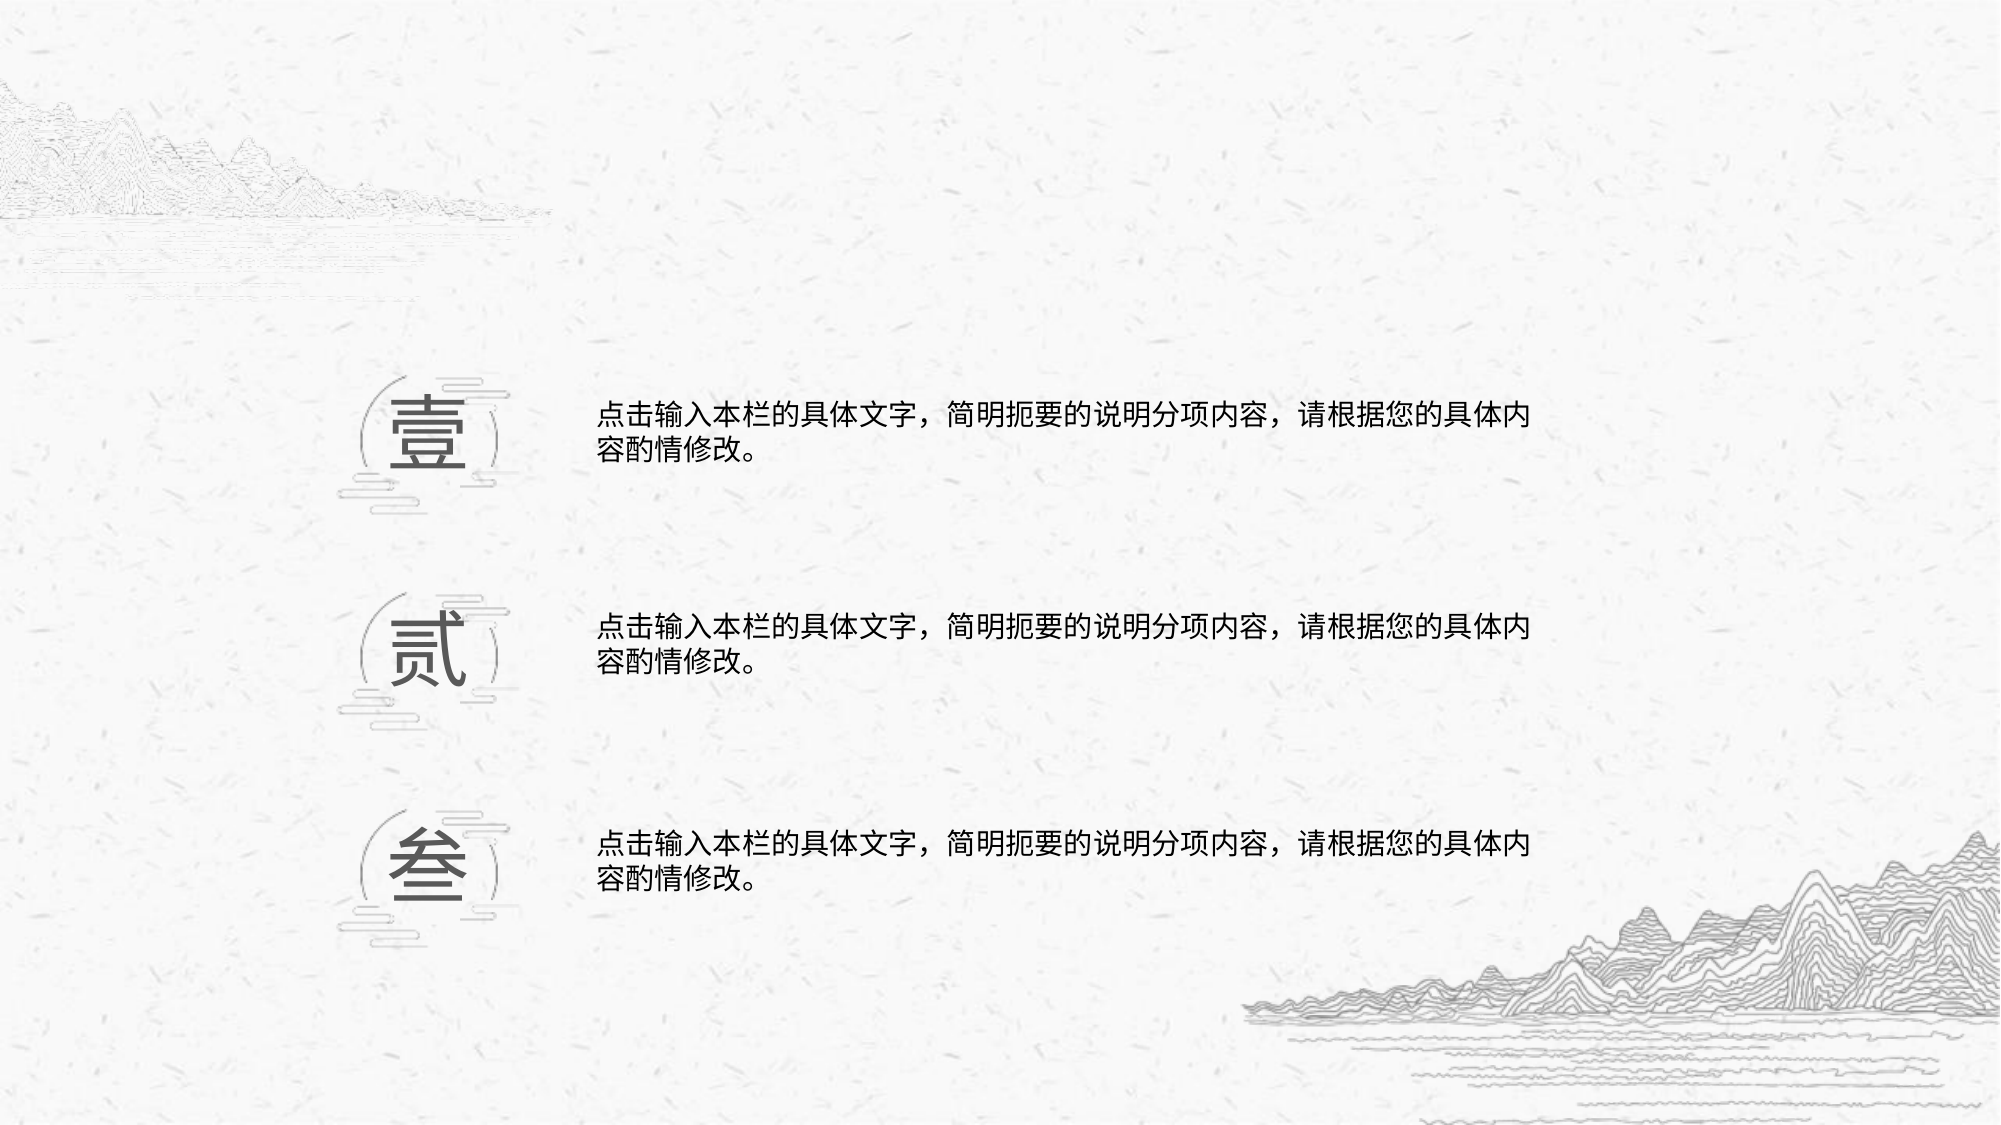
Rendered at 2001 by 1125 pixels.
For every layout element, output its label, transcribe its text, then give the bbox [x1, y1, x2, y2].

text_box 贰 [512, 590, 519, 678]
text_box 点击输入本栏的具体文字，简明扼要的说明分项内容，请根据您的具体内容酌情修改。 [581, 817, 1575, 903]
text_box 叁 [512, 806, 519, 895]
text_box 点击输入本栏的具体文字，简明扼要的说明分项内容，请根据您的具体内容酌情修改。 [581, 388, 1575, 474]
picture [0, 0, 2000, 1125]
text_box 点击输入本栏的具体文字，简明扼要的说明分项内容，请根据您的具体内容酌情修改。 [581, 600, 1575, 686]
text_box 壹 [512, 373, 519, 462]
